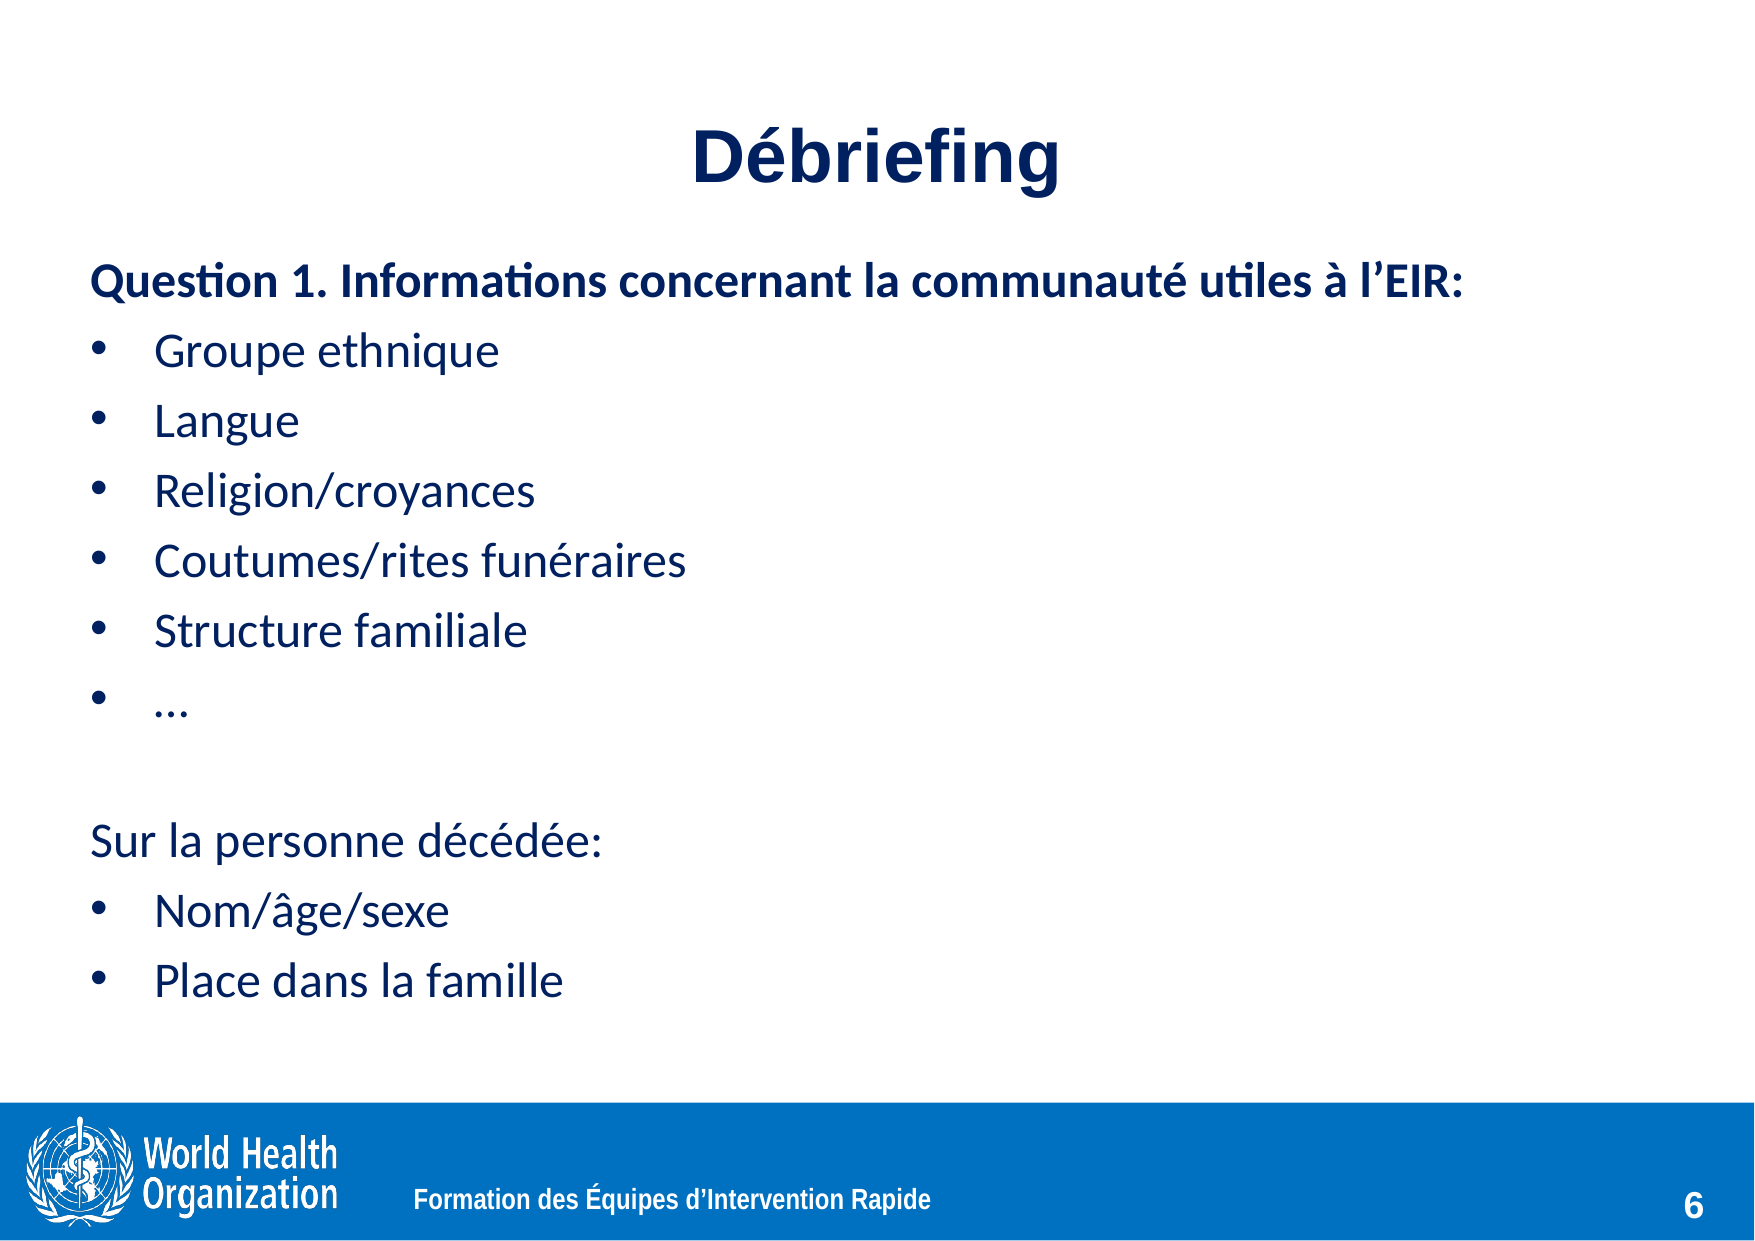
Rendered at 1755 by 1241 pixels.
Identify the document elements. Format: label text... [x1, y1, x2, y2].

picture [25, 1116, 337, 1227]
list Question 1. Informations concernant la communauté utiles à l’EIR: Groupe ethnique Langue Religion/croyances Coutumes/rites funéraires Structure familiale … Sur la personne décédée: Nom/âge/sexe Place dans la famille [73, 238, 1652, 1086]
title Débriefing [87, 49, 1667, 257]
